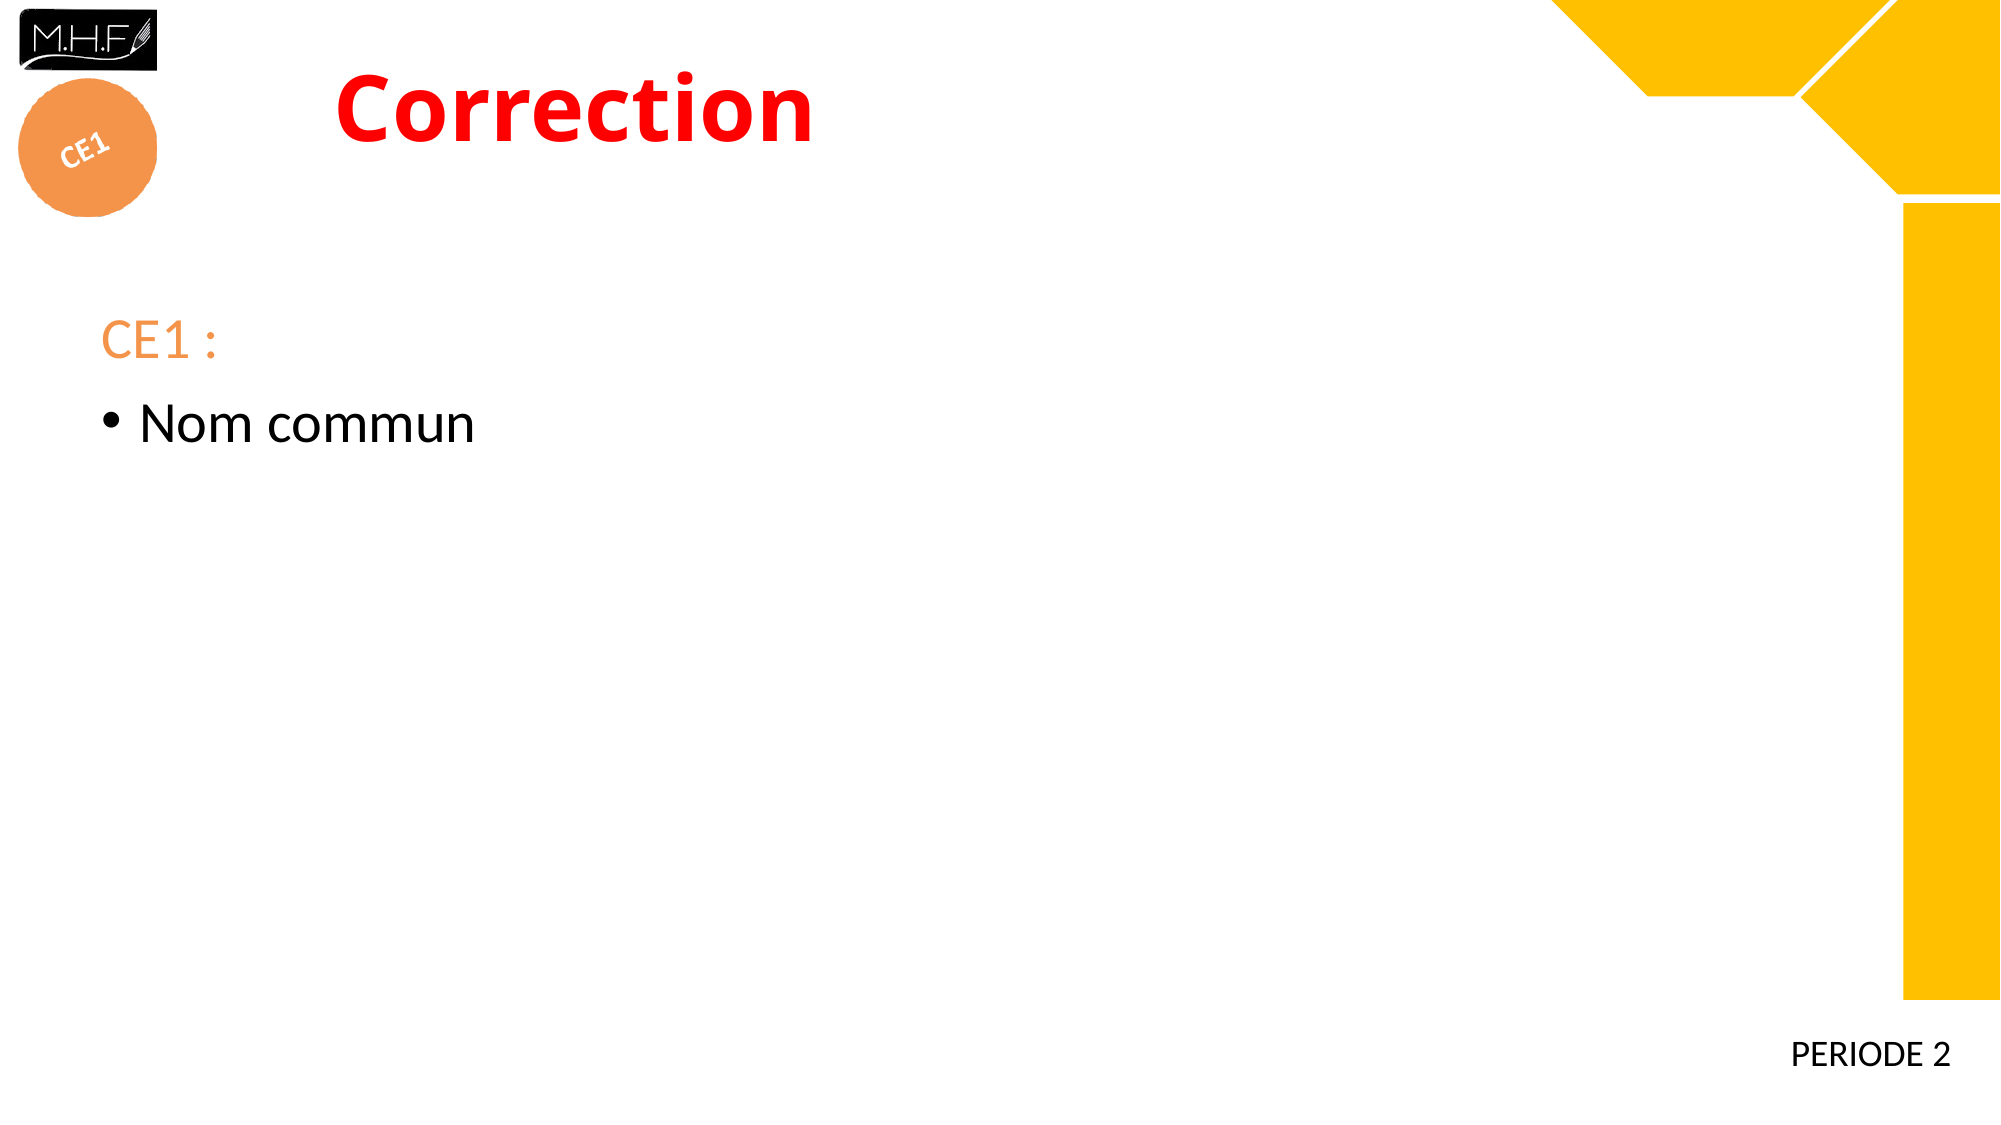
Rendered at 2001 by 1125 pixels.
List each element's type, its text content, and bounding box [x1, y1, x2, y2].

title Correction [318, 3, 1865, 221]
list CE1 : Nom commun [86, 300, 1623, 620]
text_box [1549, 0, 1892, 98]
picture [16, 7, 157, 74]
text_box [1902, 202, 2000, 1001]
text_box PERIODE 2 [1362, 1021, 1967, 1125]
text_box [1799, 0, 2000, 196]
picture [18, 78, 157, 218]
